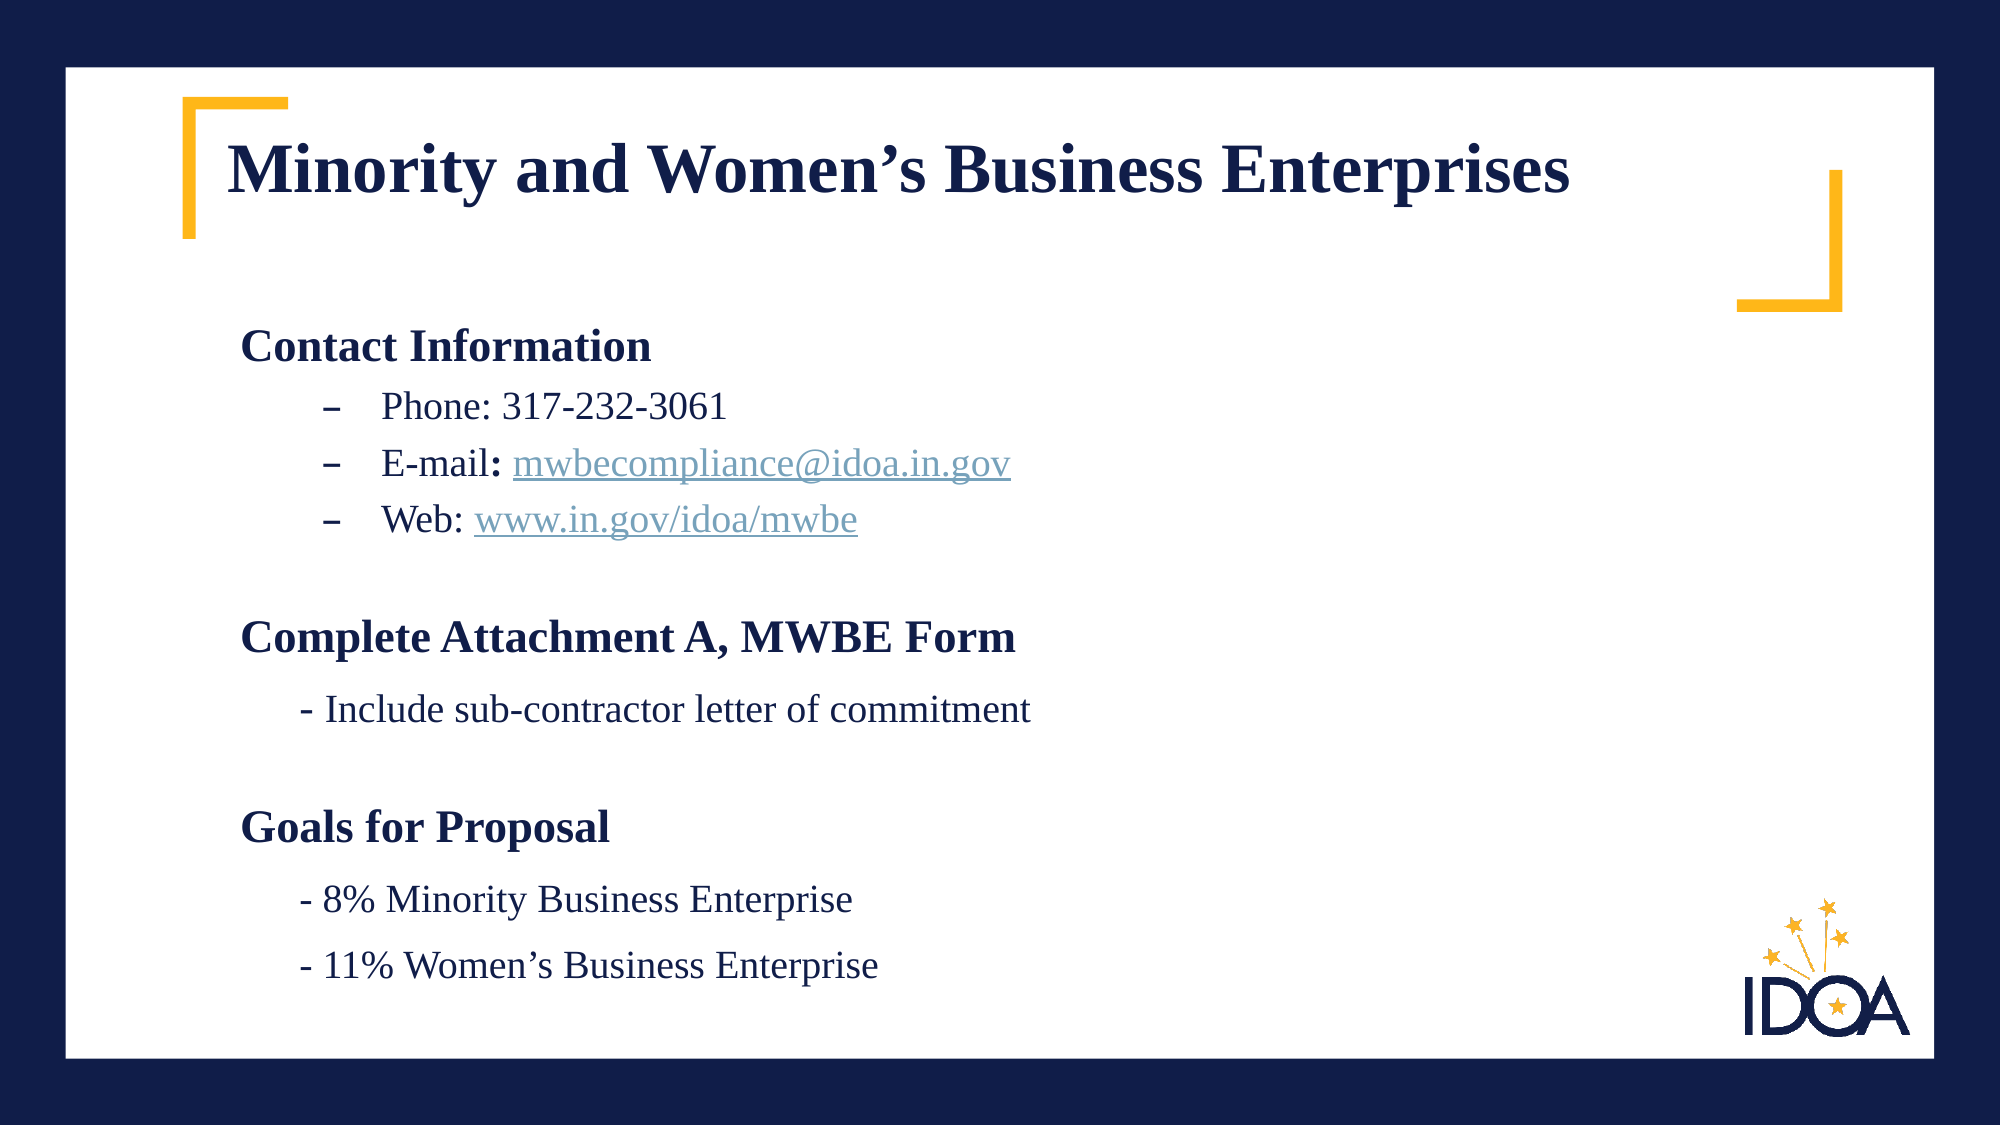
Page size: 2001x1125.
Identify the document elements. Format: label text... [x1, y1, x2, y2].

picture [1702, 857, 1959, 1114]
title Minority and Women’s Business Enterprises [212, 124, 1788, 261]
list Contact Information Phone: 317-232-3061 E-mail: mwbecompliance@idoa.in.gov Web: www.in.gov/idoa/mwbe Complete Attachment A, MWBE Form - Include sub-contractor letter of commitment Goals for Proposal - 8% Minority Business Enterprise - 11% Women’s Business Enterprise [225, 311, 1800, 1001]
